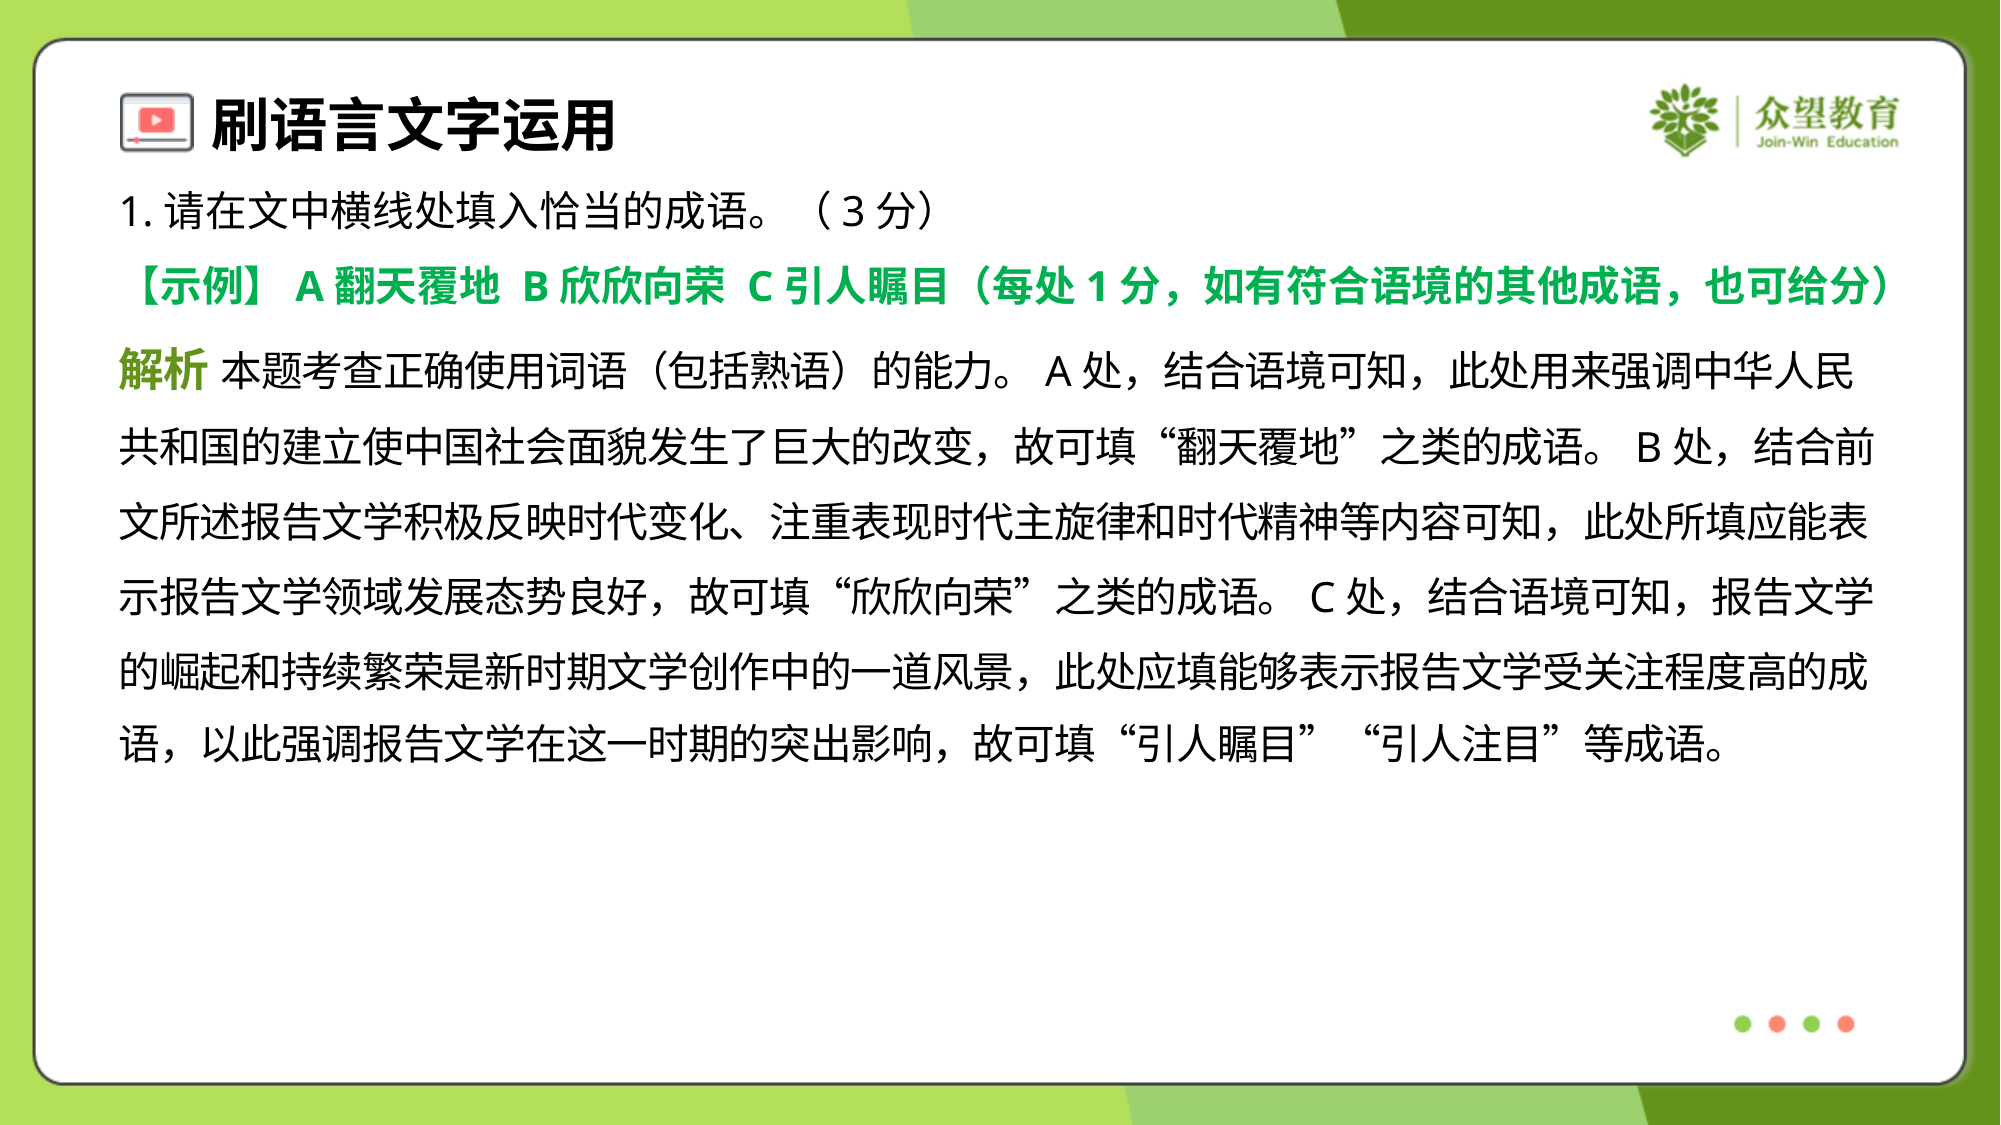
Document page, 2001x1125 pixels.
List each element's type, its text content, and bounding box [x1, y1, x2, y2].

text_box 【示例】A翻天覆地 B欣欣向荣 C引人瞩目（每处1分，如有符合语境的其他成语，也可给分） [118, 235, 1883, 302]
text_box 解析 本题考查正确使用词语（包括熟语）的能力。A处，结合语境可知，此处用来强调中华人民 共和国的建立使中国社会面貌发生了巨大的改变，故可填“翻天覆地”之类的成语。B处，结合前 文所述报告文学积极反映时代变化、注重表现时代主旋律和时代精神等内容可知，此处所填应能表 示报告文学领域发展态势良好，故可填“欣欣向荣”之类的成语。C处，结合语境可知，报告文学 的崛起和持续繁荣是新时期文学创作中的一道风景，此处应填能够表示报告文学受关注程度高的成 语，以此强调报告文学在这一时期的突出影响，故可填“引人瞩目”“引人注目”等成语。 [118, 318, 1883, 761]
picture [0, 0, 2000, 1125]
text_box 1.请在文中横线处填入恰当的成语。（3分） [118, 159, 1883, 227]
